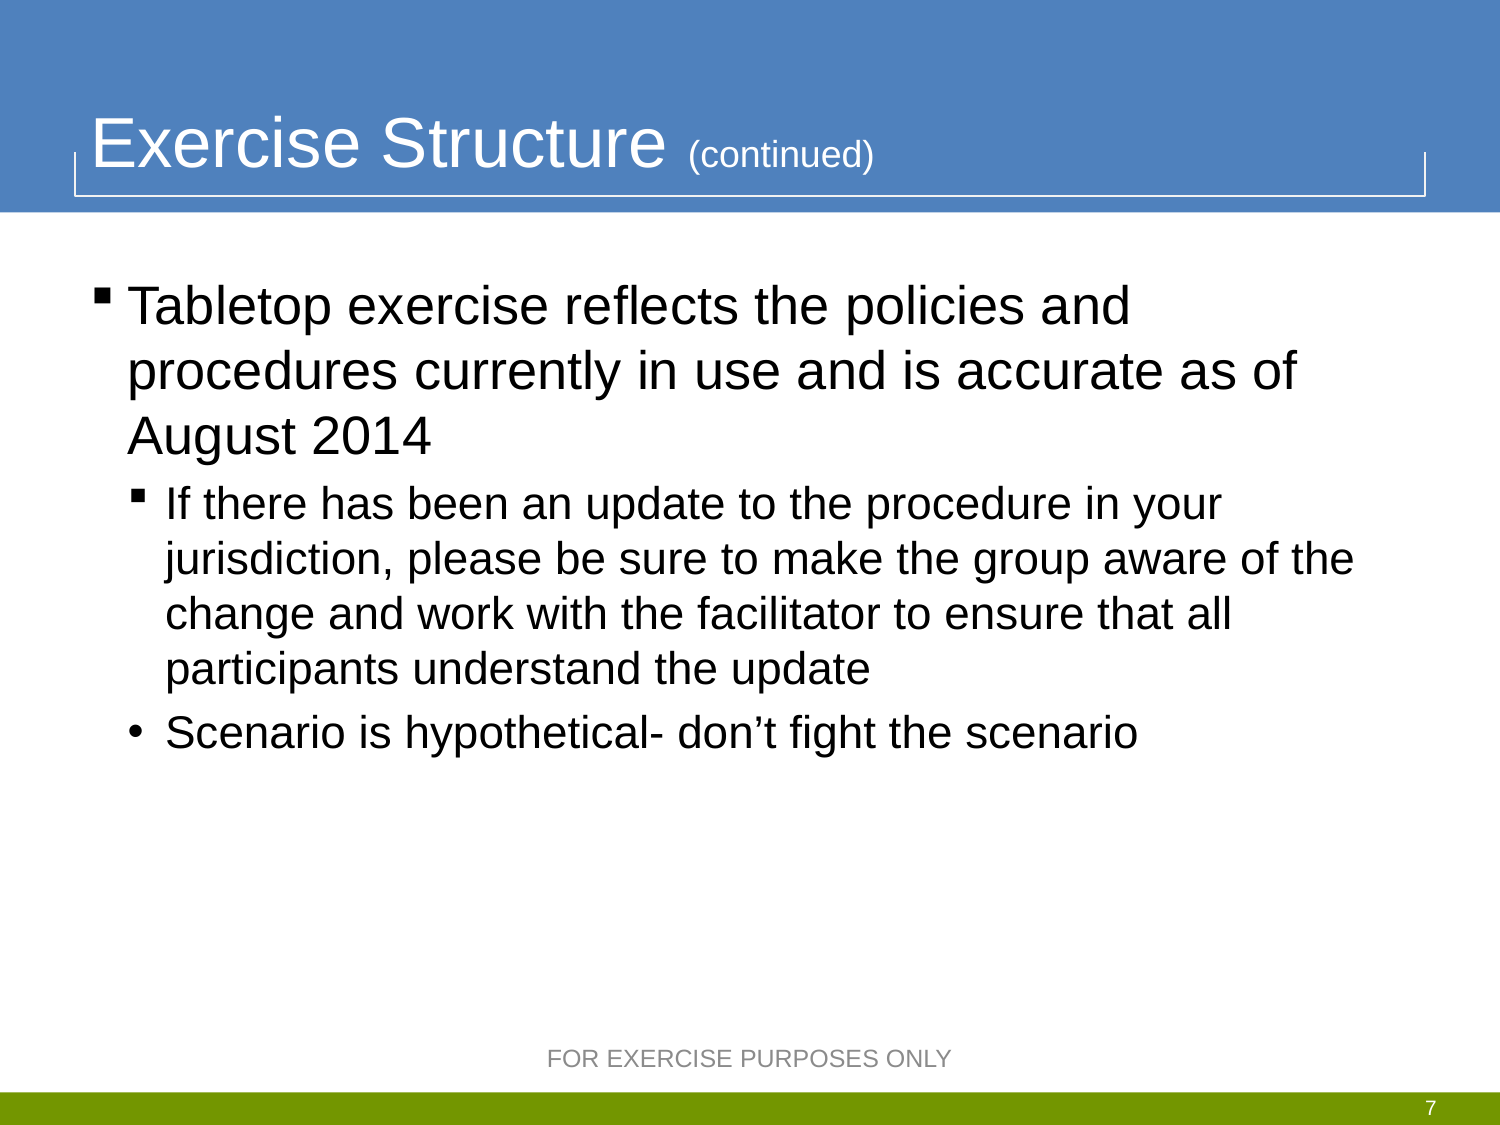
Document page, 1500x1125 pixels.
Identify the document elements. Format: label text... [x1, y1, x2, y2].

list Tabletop exercise reflects the policies and procedures currently in use and is accurate as of August 2014 If there has been an update to the procedure in your jurisdiction, please be sure to make the group aware of the change and work with the facilitator to ensure that all participants understand the update Scenario is hypothetical- don’t fight the scenario [74, 262, 1426, 1006]
title Exercise Structure (continued) [74, 44, 1426, 233]
footer FOR EXERCISE PURPOSES ONLY [512, 1042, 988, 1103]
